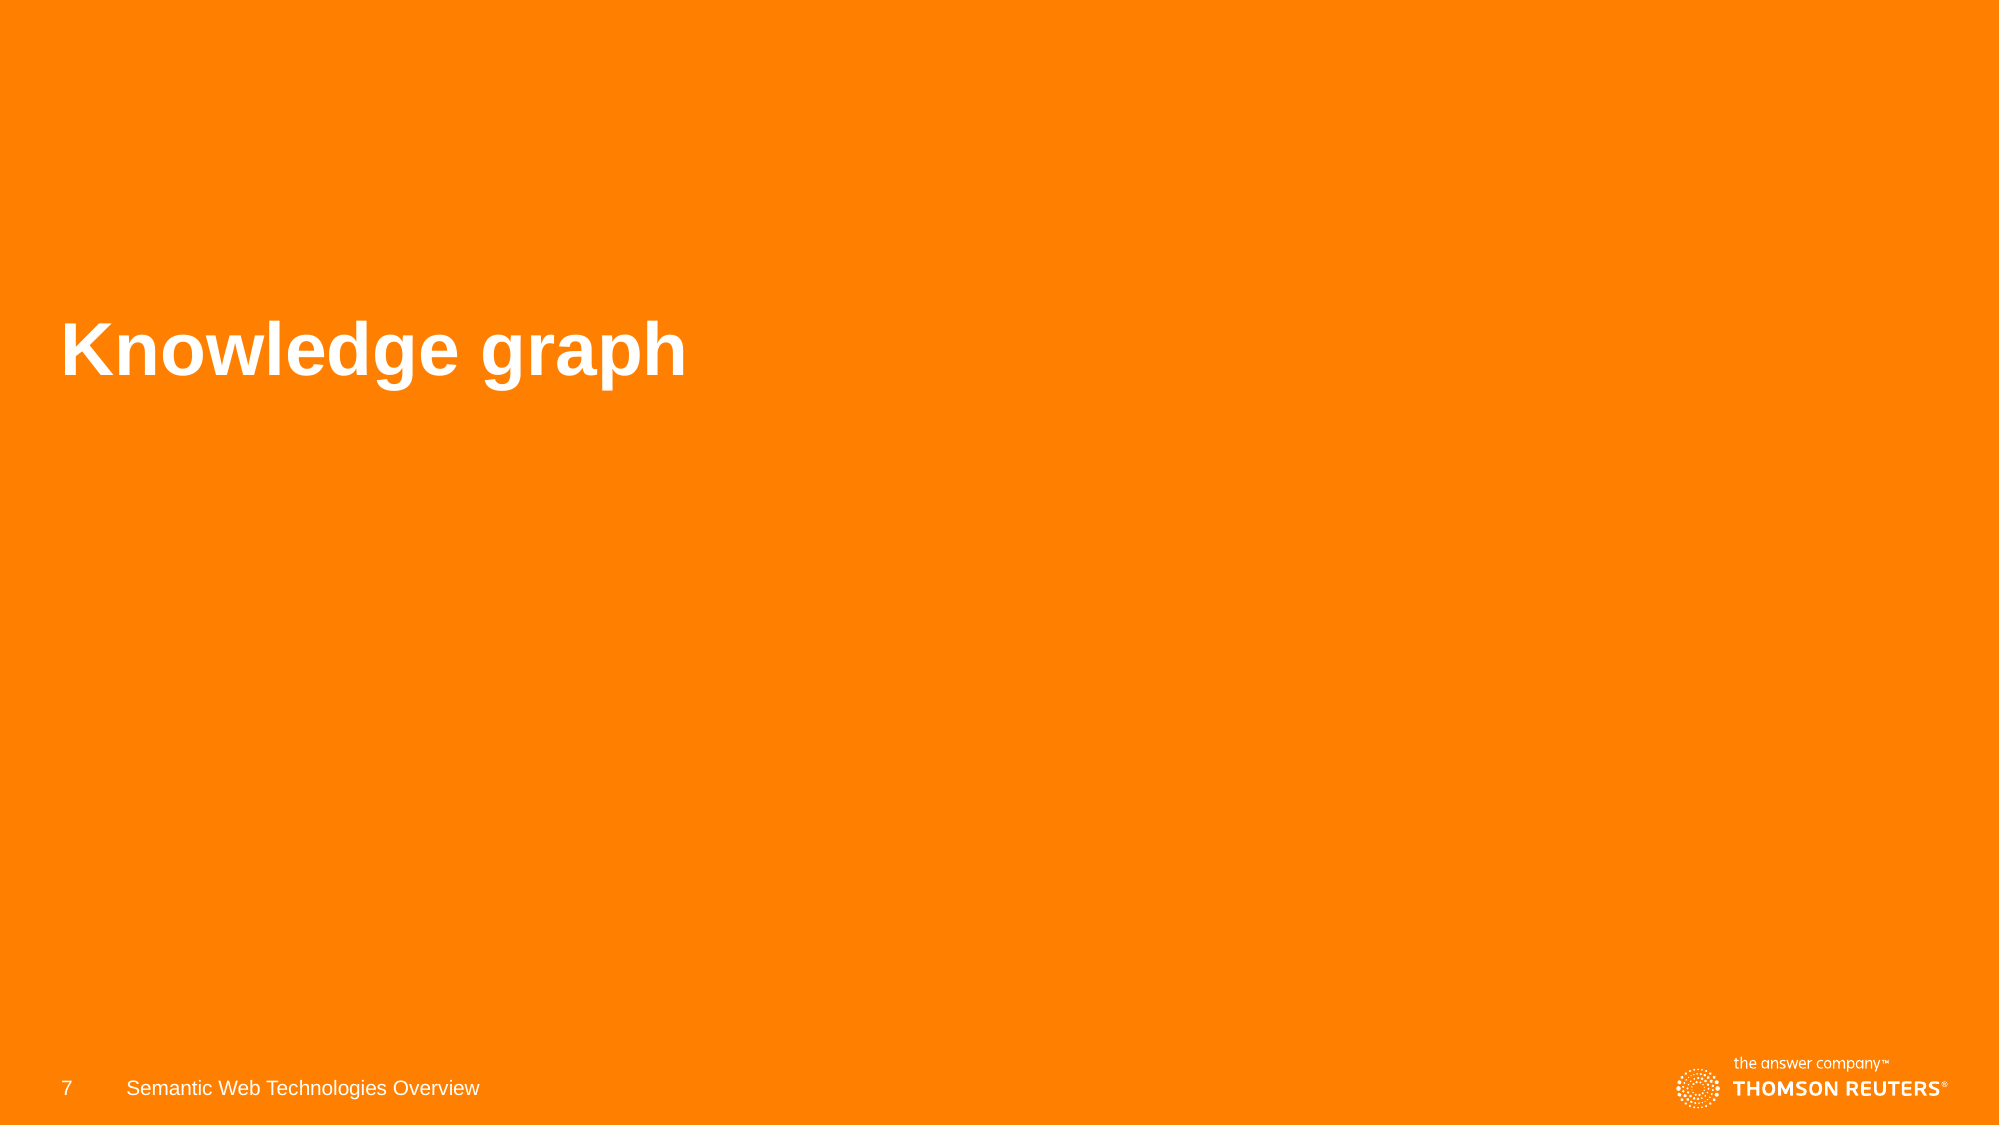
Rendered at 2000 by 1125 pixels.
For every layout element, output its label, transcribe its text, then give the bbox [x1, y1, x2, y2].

title Knowledge graph [60, 300, 1750, 579]
footer Semantic Web Technologies Overview [126, 1074, 1000, 1125]
slide_number 7 [61, 1074, 125, 1125]
